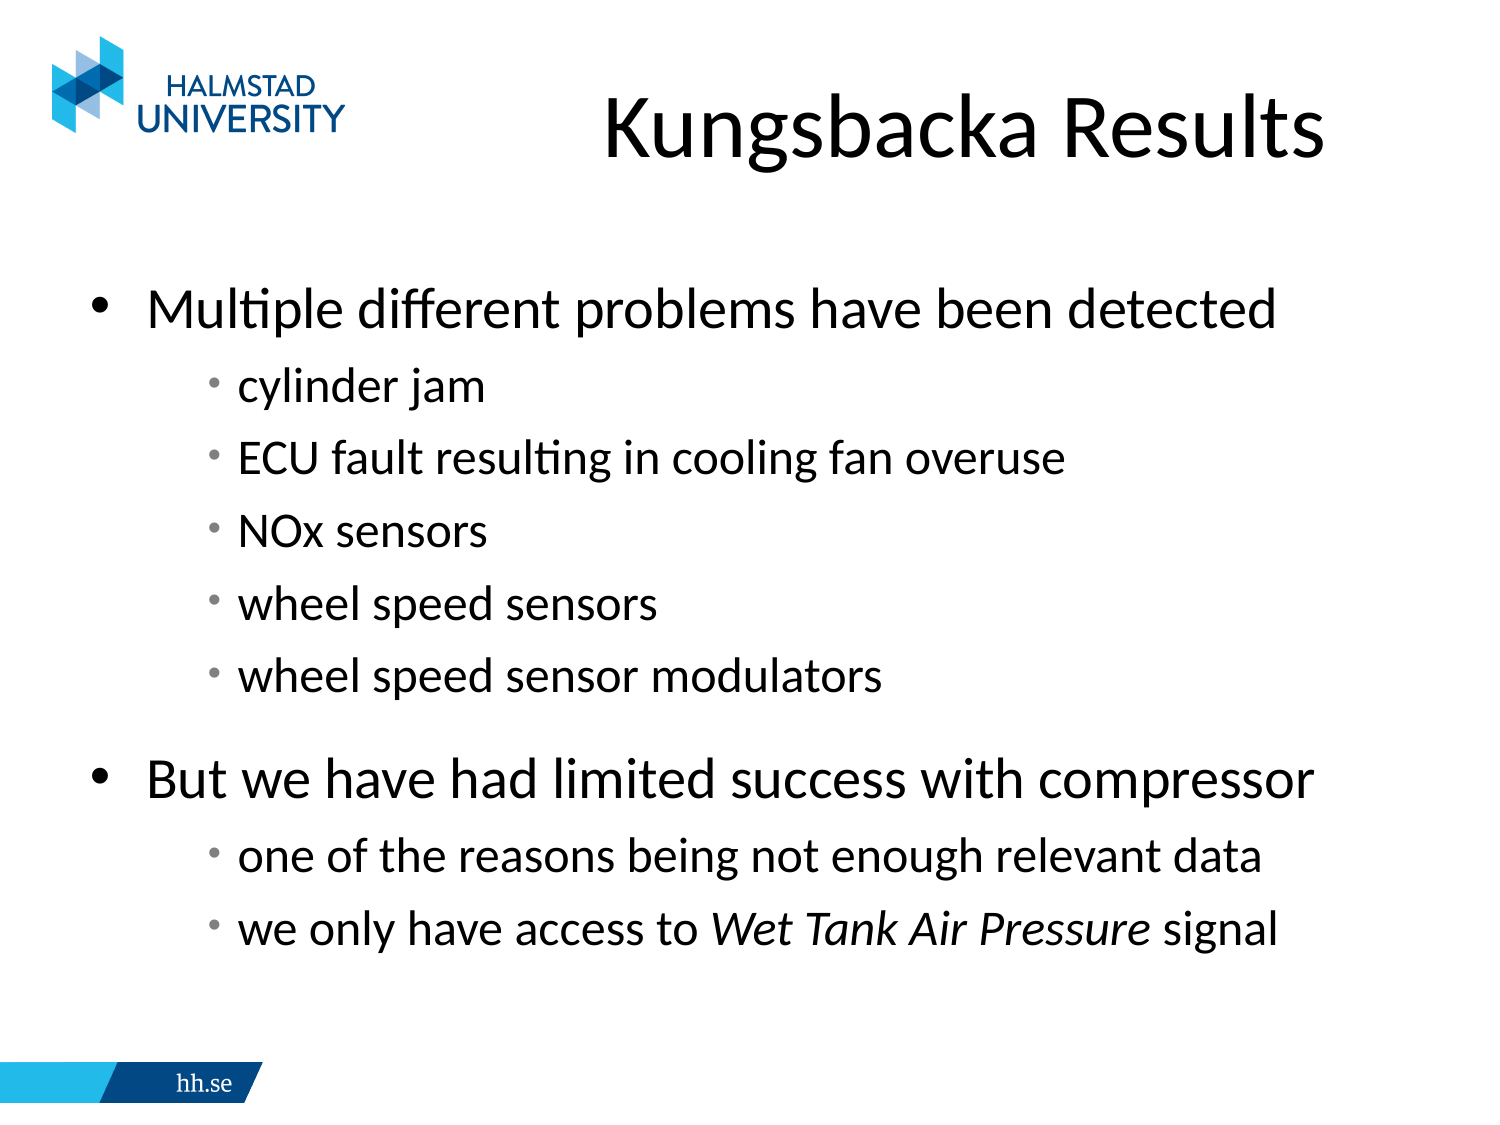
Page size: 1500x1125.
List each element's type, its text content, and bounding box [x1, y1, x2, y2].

picture [52, 36, 345, 133]
list Multiple different problems have been detected cylinder jam ECU fault resulting in cooling fan overuse NOx sensors wheel speed sensors wheel speed sensor modulators But we have had limited success with compressor one of the reasons being not enough relevant data we only have access to Wet Tank Air Pressure signal [75, 262, 1425, 1005]
picture [0, 1062, 263, 1103]
title Kungsbacka Results [507, 58, 1425, 246]
